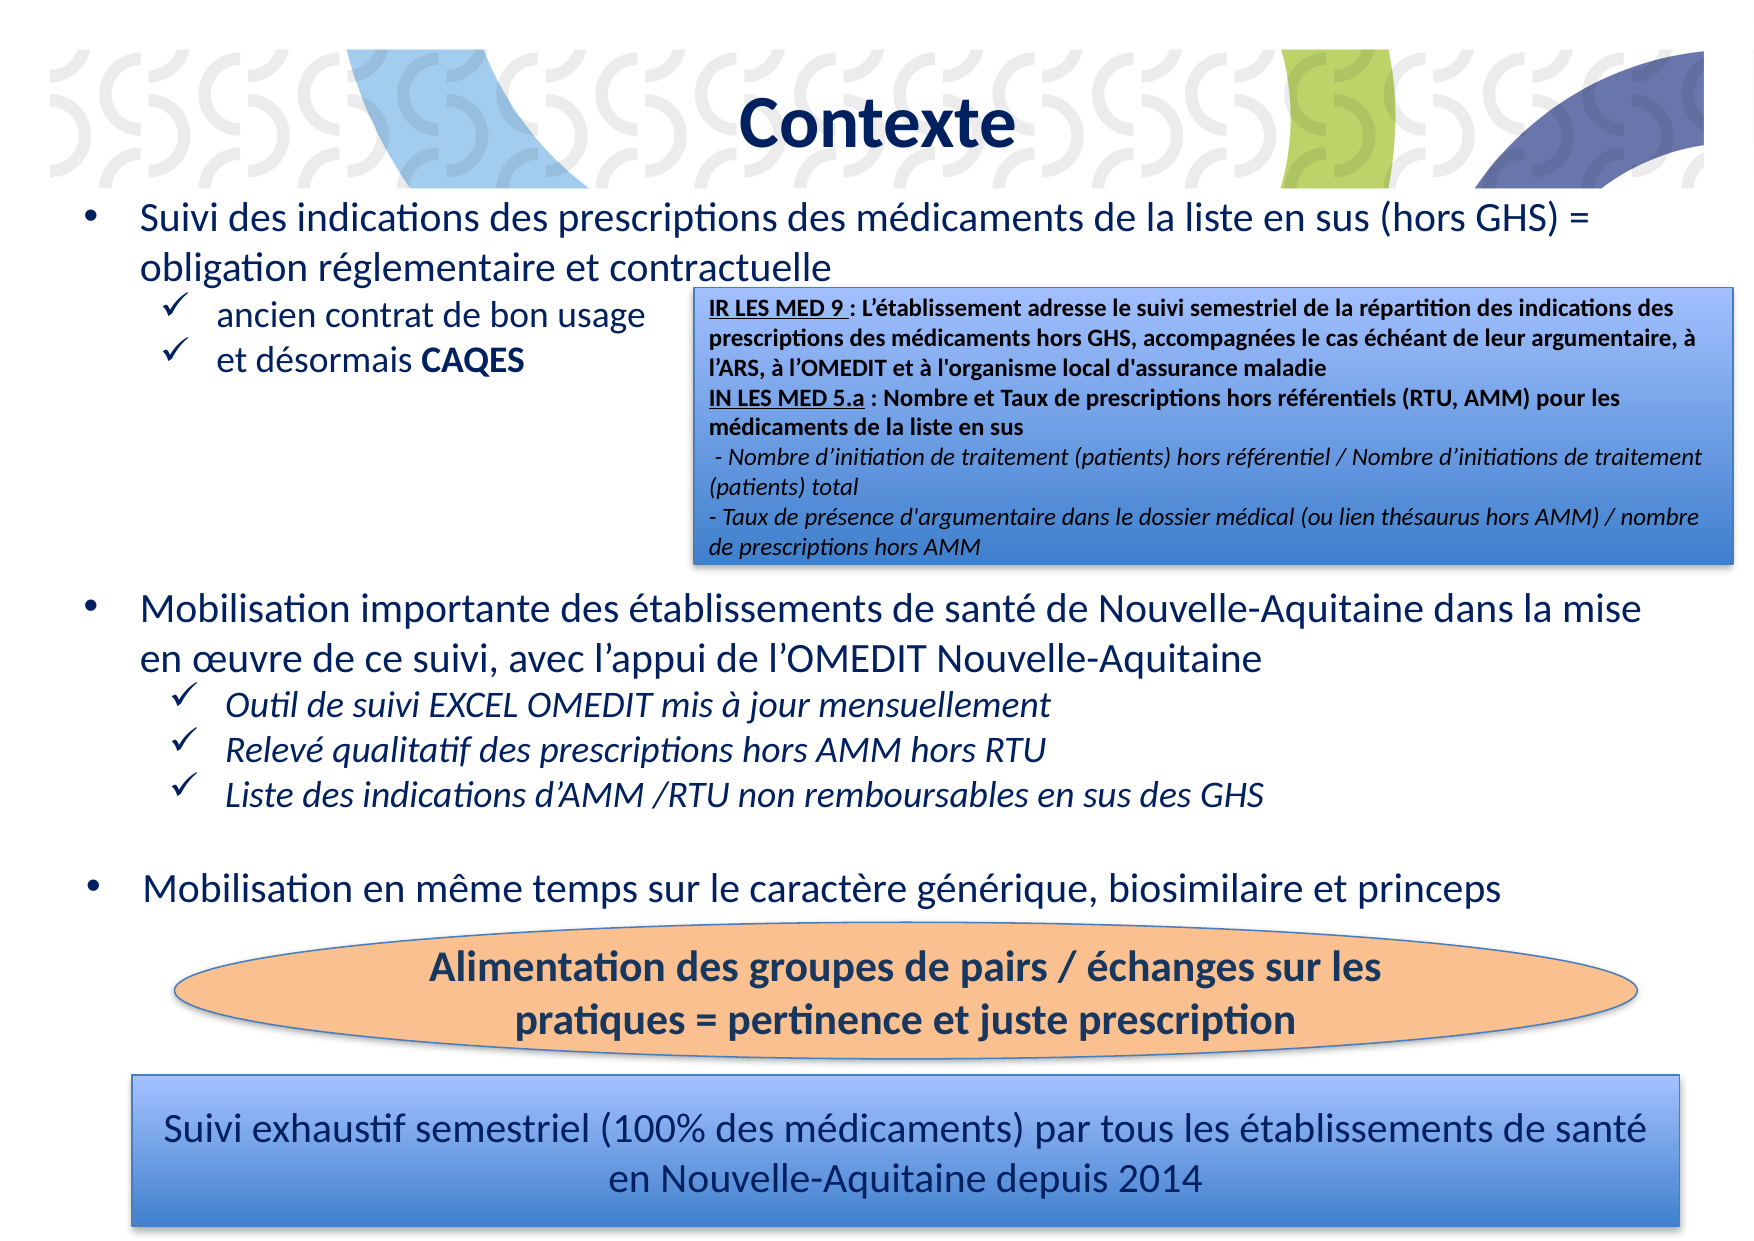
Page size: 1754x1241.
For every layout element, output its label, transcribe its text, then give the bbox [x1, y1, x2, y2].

text_box Suivi exhaustif semestriel (100% des médicaments) par tous les établissements de santé en Nouvelle-Aquitaine depuis 2014 [131, 1074, 1680, 1227]
text_box Suivi des indications des prescriptions des médicaments de la liste en sus (hors GHS) = obligation réglementaire et contractuelle ancien contrat de bon usage et désormais CAQES Mobilisation importante des établissements de santé de Nouvelle-Aquitaine dans la mise en œuvre de ce suivi, avec l’appui de l’OMEDIT Nouvelle-Aquitaine Outil de suivi EXCEL OMEDIT mis à jour mensuellement Relevé qualitatif des prescriptions hors AMM hors RTU Liste des indications d’AMM /RTU non remboursables en sus des GHS Mobilisation en même temps sur le caractère générique, biosimilaire et princeps [68, 182, 1704, 1218]
text_box IR LES MED 9 : L’établissement adresse le suivi semestriel de la répartition des indications des prescriptions des médicaments hors GHS, accompagnées le cas échéant de leur argumentaire, à l’ARS, à l’OMEDIT et à l'organisme local d'assurance maladie IN LES MED 5.a : Nombre et Taux de prescriptions hors référentiels (RTU, AMM) pour les médicaments de la liste en sus - Nombre d’initiation de traitement (patients) hors référentiel / Nombre d’initiations de traitement (patients) total - Taux de présence d'argumentaire dans le dossier médical (ou lien thésaurus hors AMM) / nombre de prescriptions hors AMM [693, 287, 1734, 565]
picture [0, 0, 1754, 1240]
text_box Contexte [333, 64, 1424, 170]
text_box Alimentation des groupes de pairs / échanges sur les pratiques = pertinence et juste prescription [173, 921, 1639, 1060]
